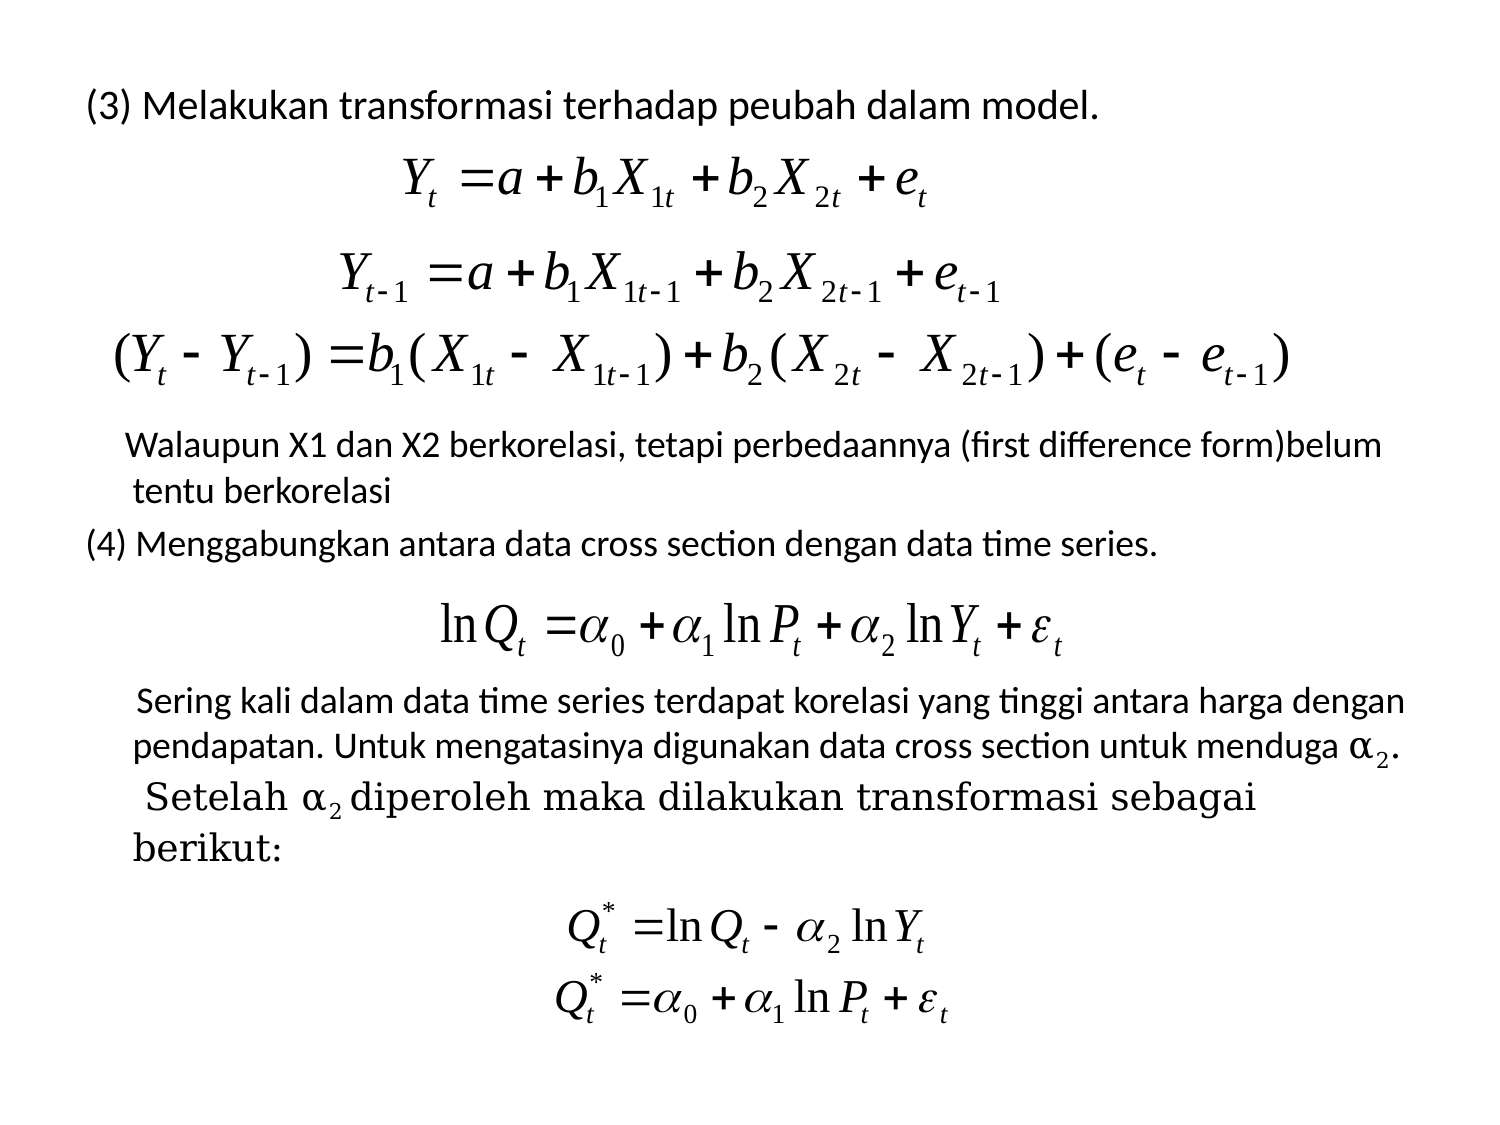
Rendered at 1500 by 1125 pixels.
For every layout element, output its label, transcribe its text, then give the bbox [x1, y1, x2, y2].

list (3) Melakukan transformasi terhadap peubah dalam model. Walaupun X1 dan X2 berkorelasi, tetapi perbedaannya (first difference form)belum tentu berkorelasi (4) Menggabungkan antara data cross section dengan data time series. Sering kali dalam data time series terdapat korelasi yang tinggi antara harga dengan pendapatan. Untuk mengatasinya digunakan data cross section untuk menduga α2. Setelah α2 diperoleh maka dilakukan transformasi sebagai berikut: [70, 70, 1421, 1055]
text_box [560, 890, 935, 959]
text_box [105, 316, 1301, 400]
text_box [332, 234, 1008, 314]
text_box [395, 140, 938, 222]
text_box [547, 960, 958, 1036]
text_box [433, 585, 1072, 671]
